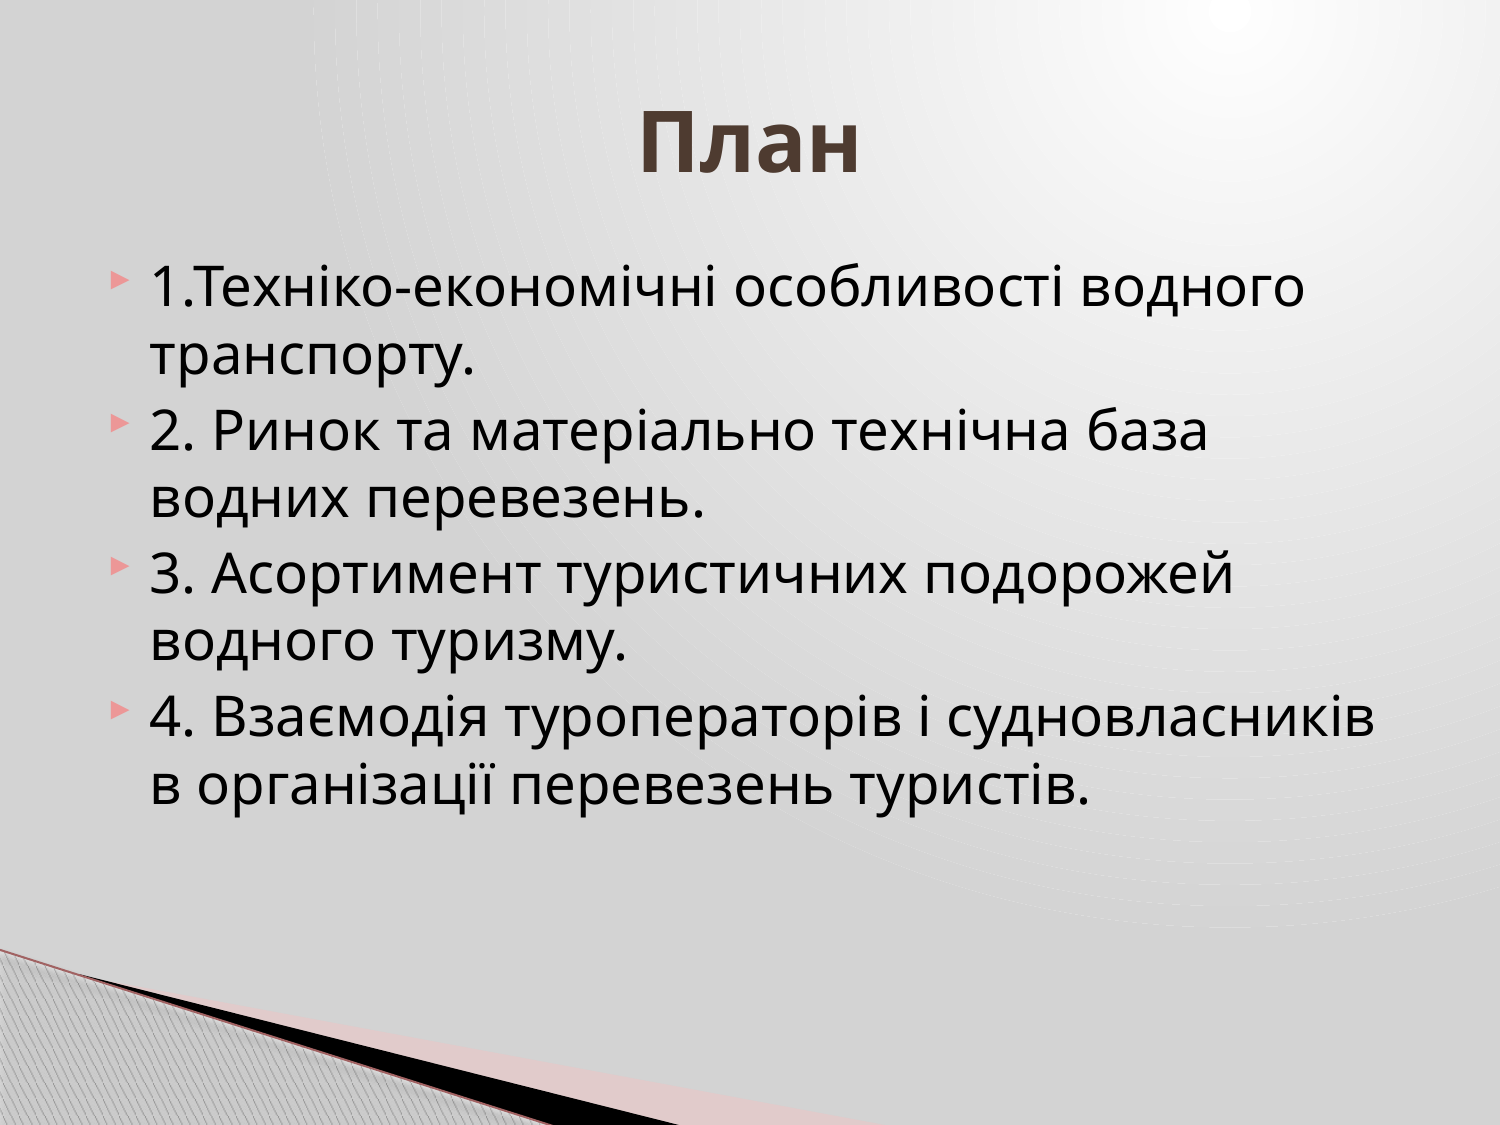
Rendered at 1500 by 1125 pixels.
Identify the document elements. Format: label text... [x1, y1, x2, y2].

list 1.Техніко-економічні особливості водного транспорту. 2. Ринок та матеріально технічна база водних перевезень. 3. Асортимент туристичних подорожей водного туризму. 4. Взаємодія туроператорів і судновласників в організації перевезень туристів. [75, 243, 1425, 986]
title План [75, 45, 1425, 233]
